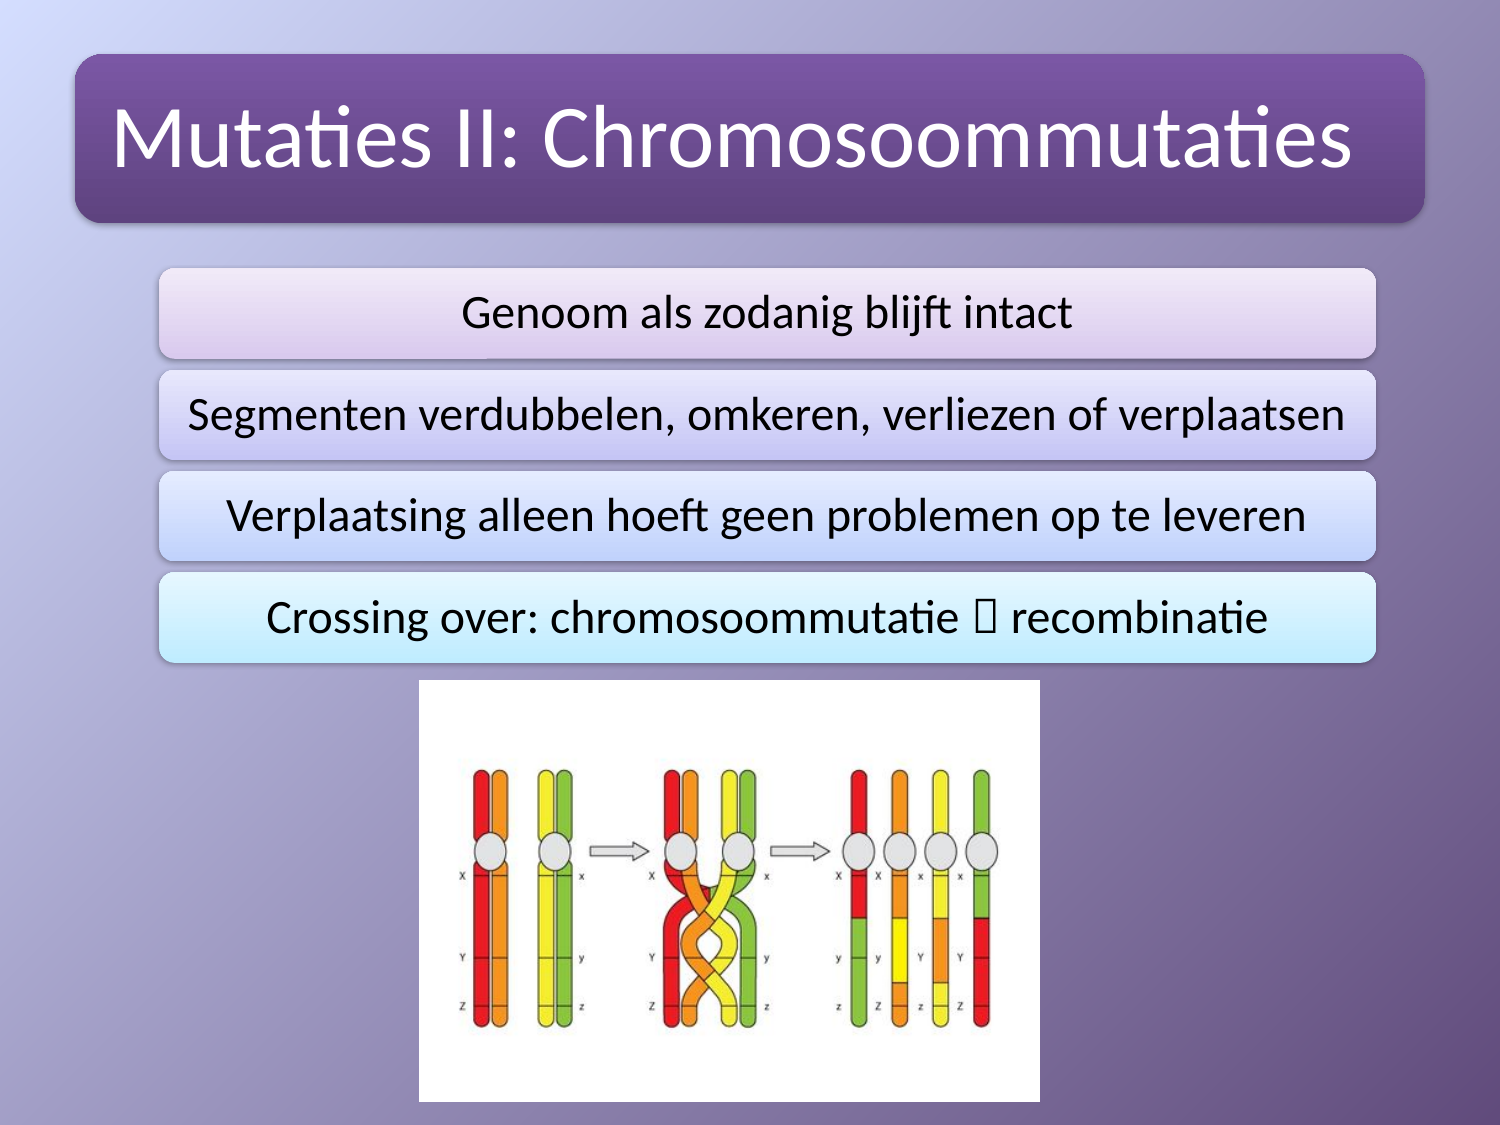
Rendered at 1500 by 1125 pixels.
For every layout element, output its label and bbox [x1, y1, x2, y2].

text_box [74, 44, 1426, 233]
list [159, 262, 1377, 669]
picture [418, 680, 1040, 1102]
